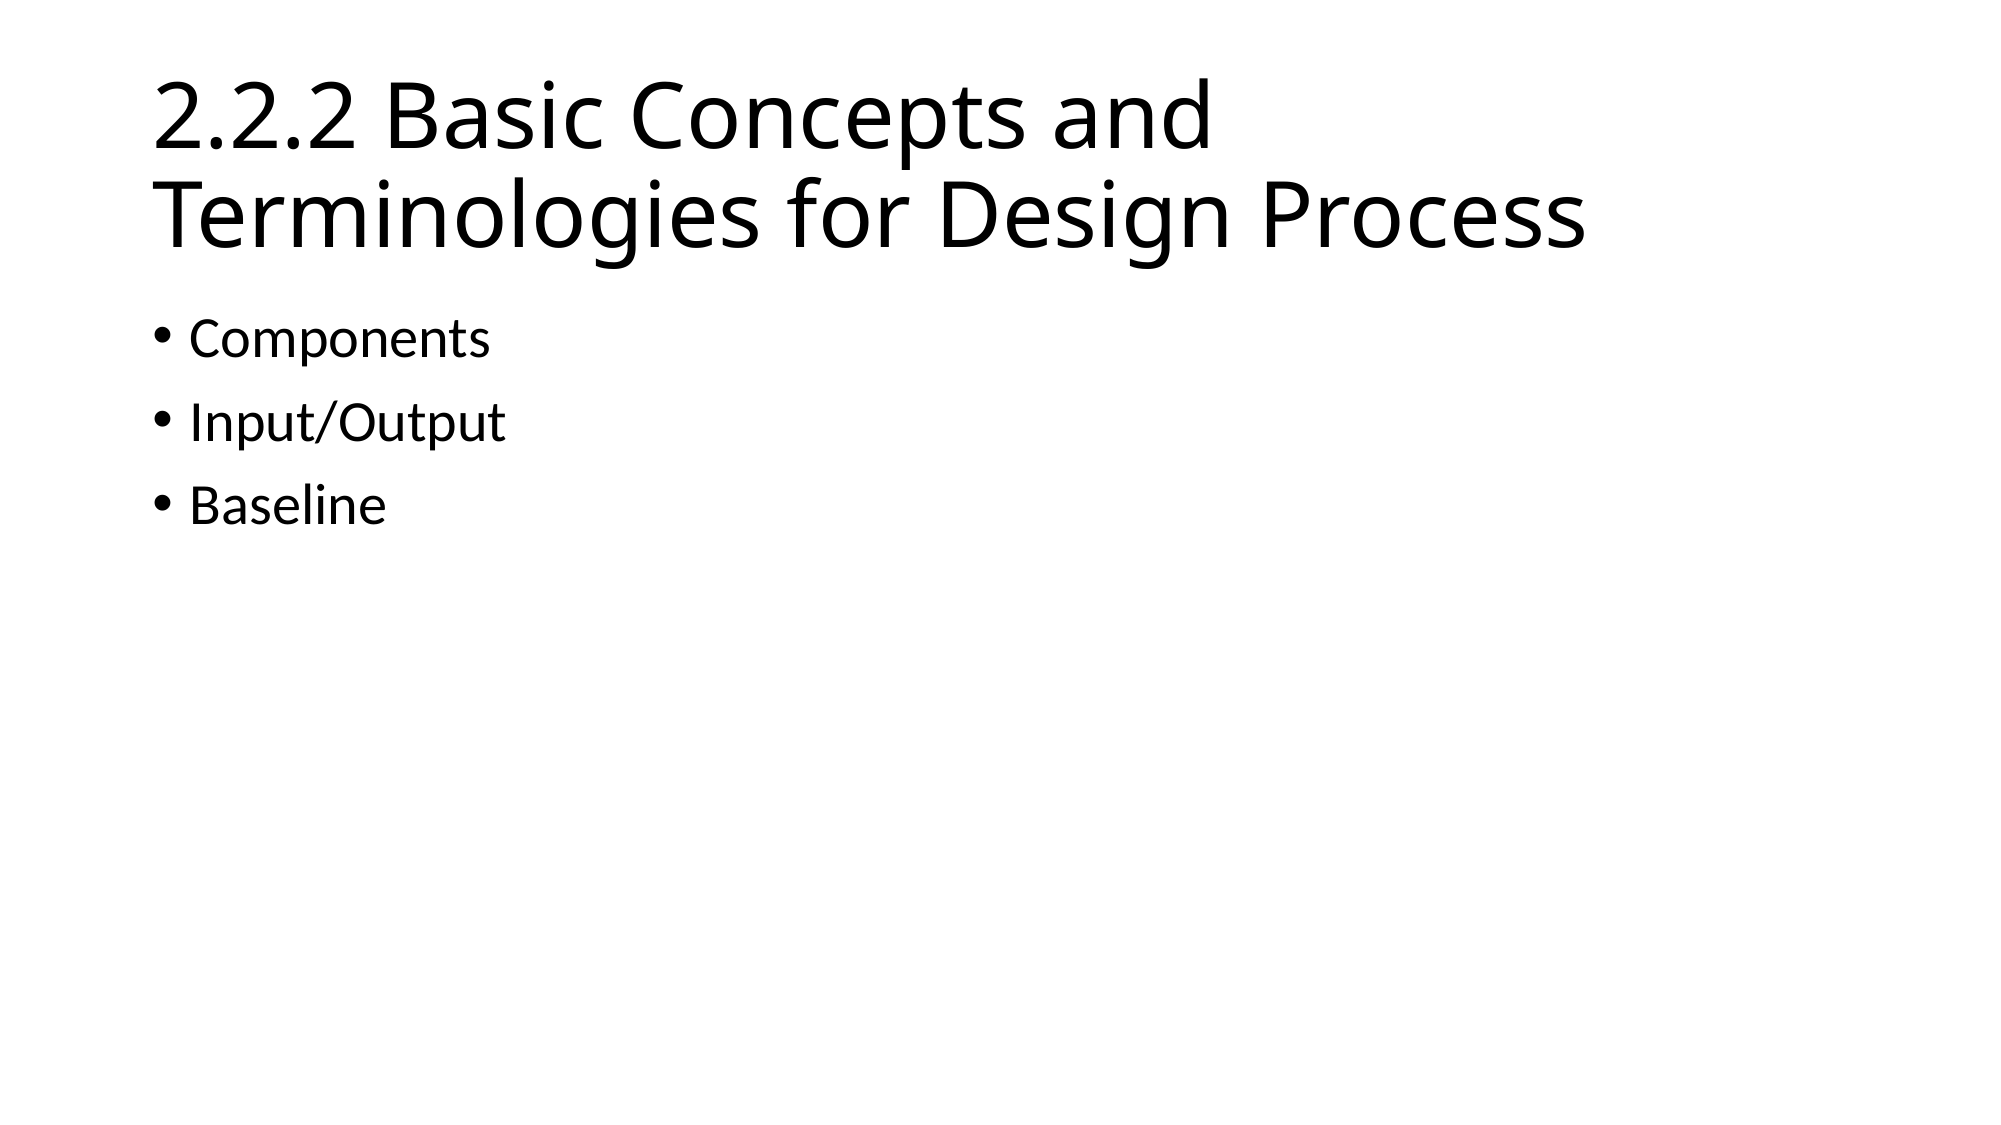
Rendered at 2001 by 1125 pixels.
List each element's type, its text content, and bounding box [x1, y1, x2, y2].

title 2.2.2 Basic Concepts and Terminologies for Design Process [137, 59, 1863, 278]
list Components Input/Output Baseline [137, 299, 1863, 1014]
